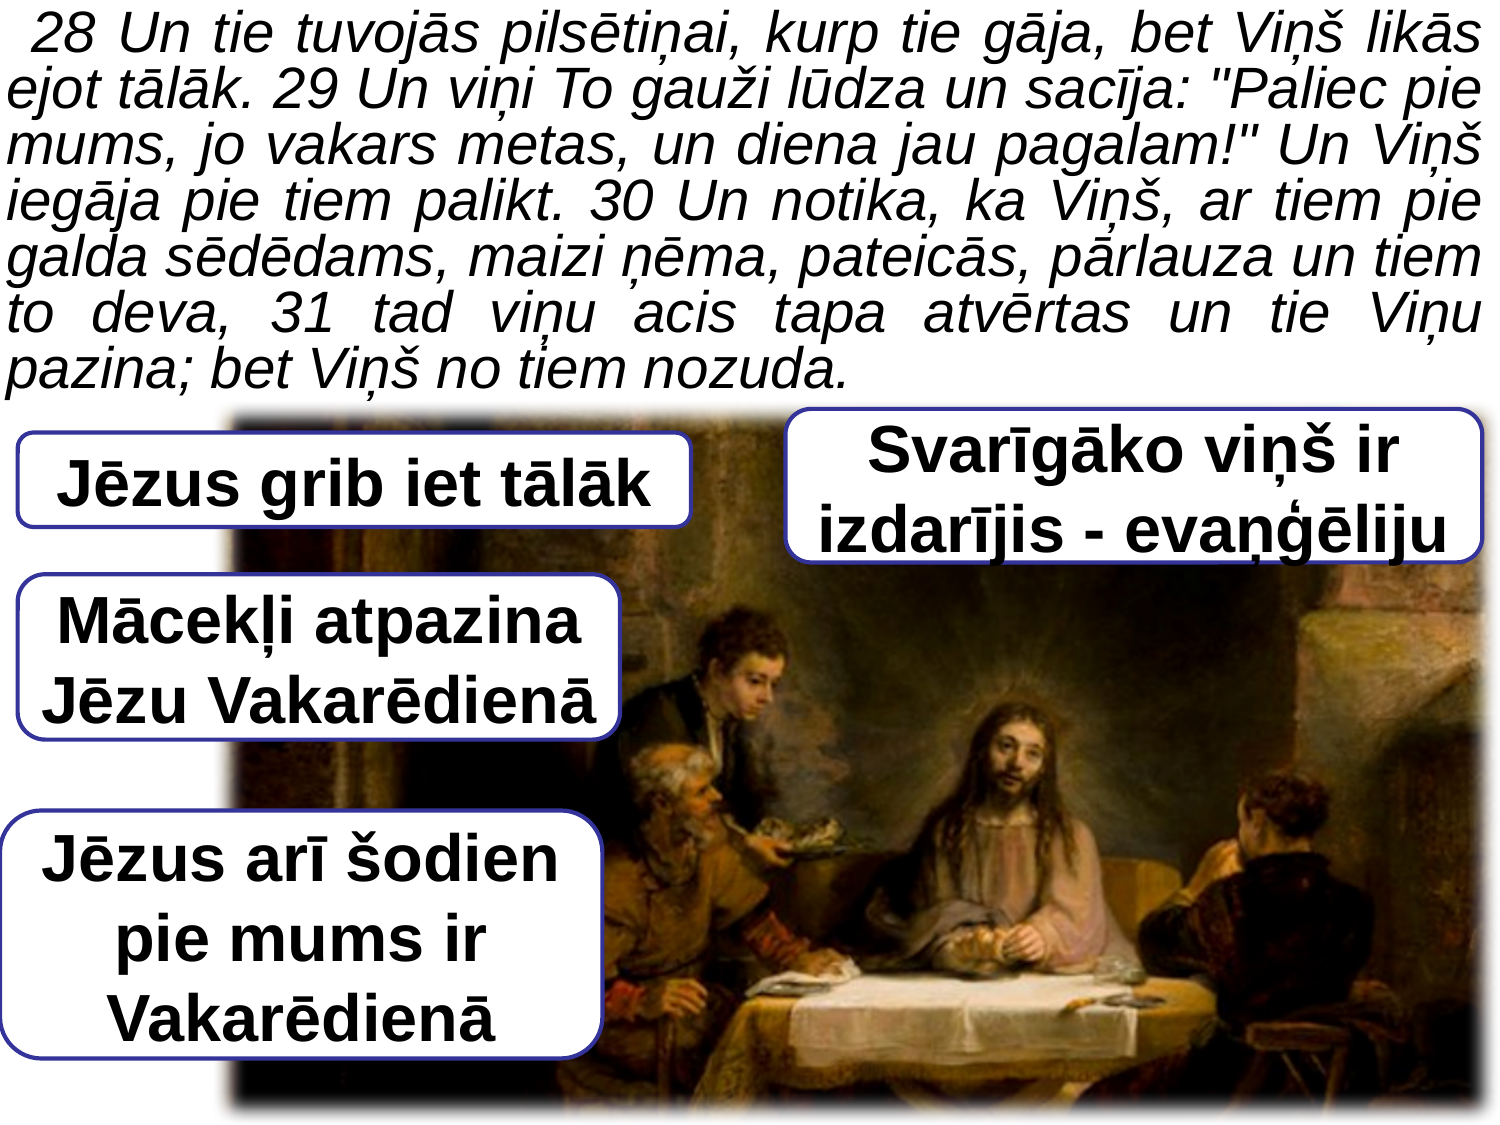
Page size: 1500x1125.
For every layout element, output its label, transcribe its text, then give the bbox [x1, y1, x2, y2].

list 28 Un tie tuvojās pilsētiņai, kurp tie gāja, bet Viņš likās ejot tālāk. 29 Un viņi To gauži lūdza un sacīja: "Paliec pie mums, jo vakars metas, un diena jau pagalam!" Un Viņš iegāja pie tiem palikt. 30 Un notika, ka Viņš, ar tiem pie galda sēdēdams, maizi ņēma, pateicās, pārlauza un tiem to deva, 31 tad viņu acis tapa atvērtas un tie Viņu pazina; bet Viņš no tiem nozuda. [0, 0, 1500, 198]
text_box Jēzus grib iet tālāk [15, 430, 207, 530]
text_box Mācekļi atpazina Jēzu Vakarēdienā [15, 572, 207, 742]
text_box Jēzus arī šodien pie mums ir Vakarēdienā [0, 808, 207, 1061]
picture [212, 400, 1500, 1125]
